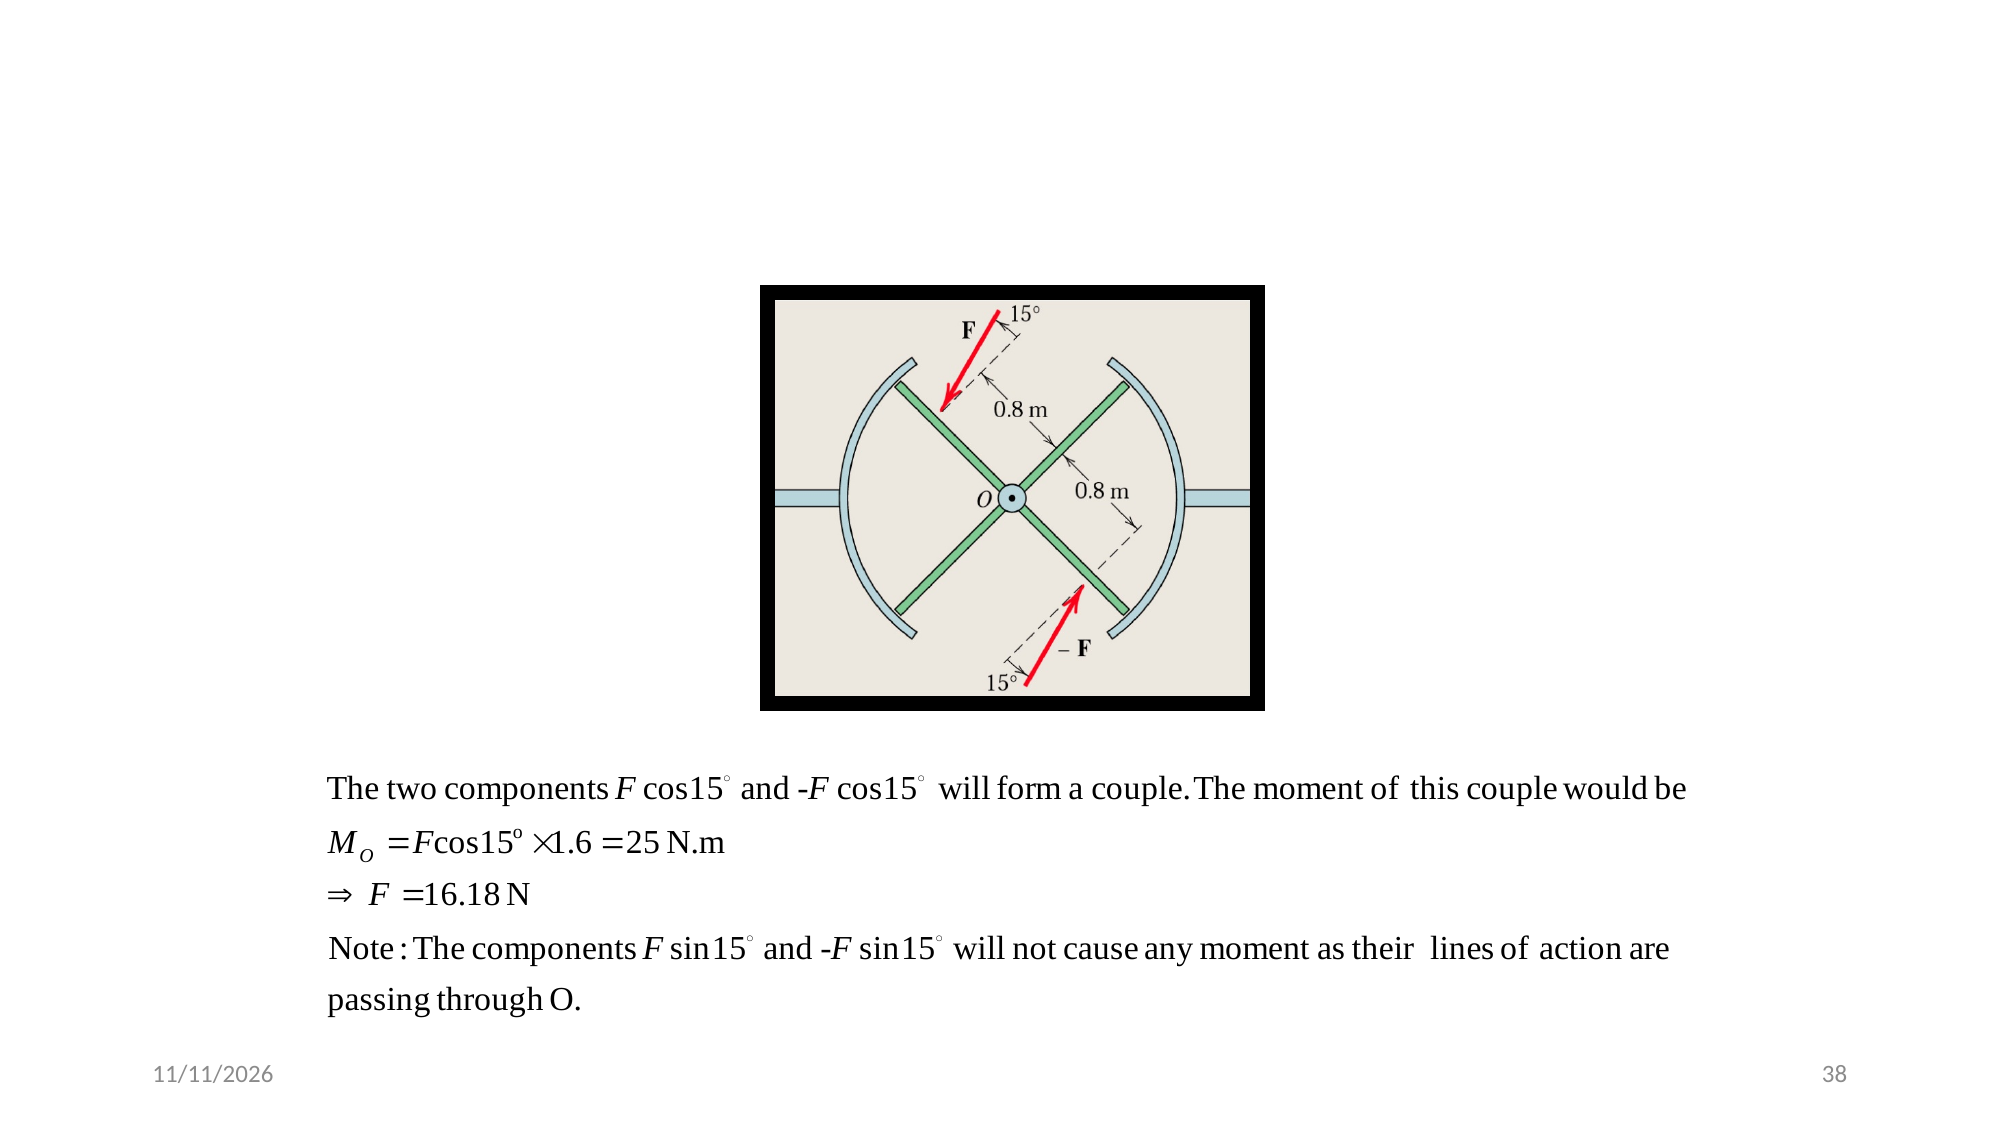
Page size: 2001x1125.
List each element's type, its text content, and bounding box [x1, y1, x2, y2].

picture [774, 299, 1251, 697]
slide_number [137, 1042, 588, 1103]
slide_number 38 [1412, 1042, 1863, 1103]
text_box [322, 762, 1702, 1026]
